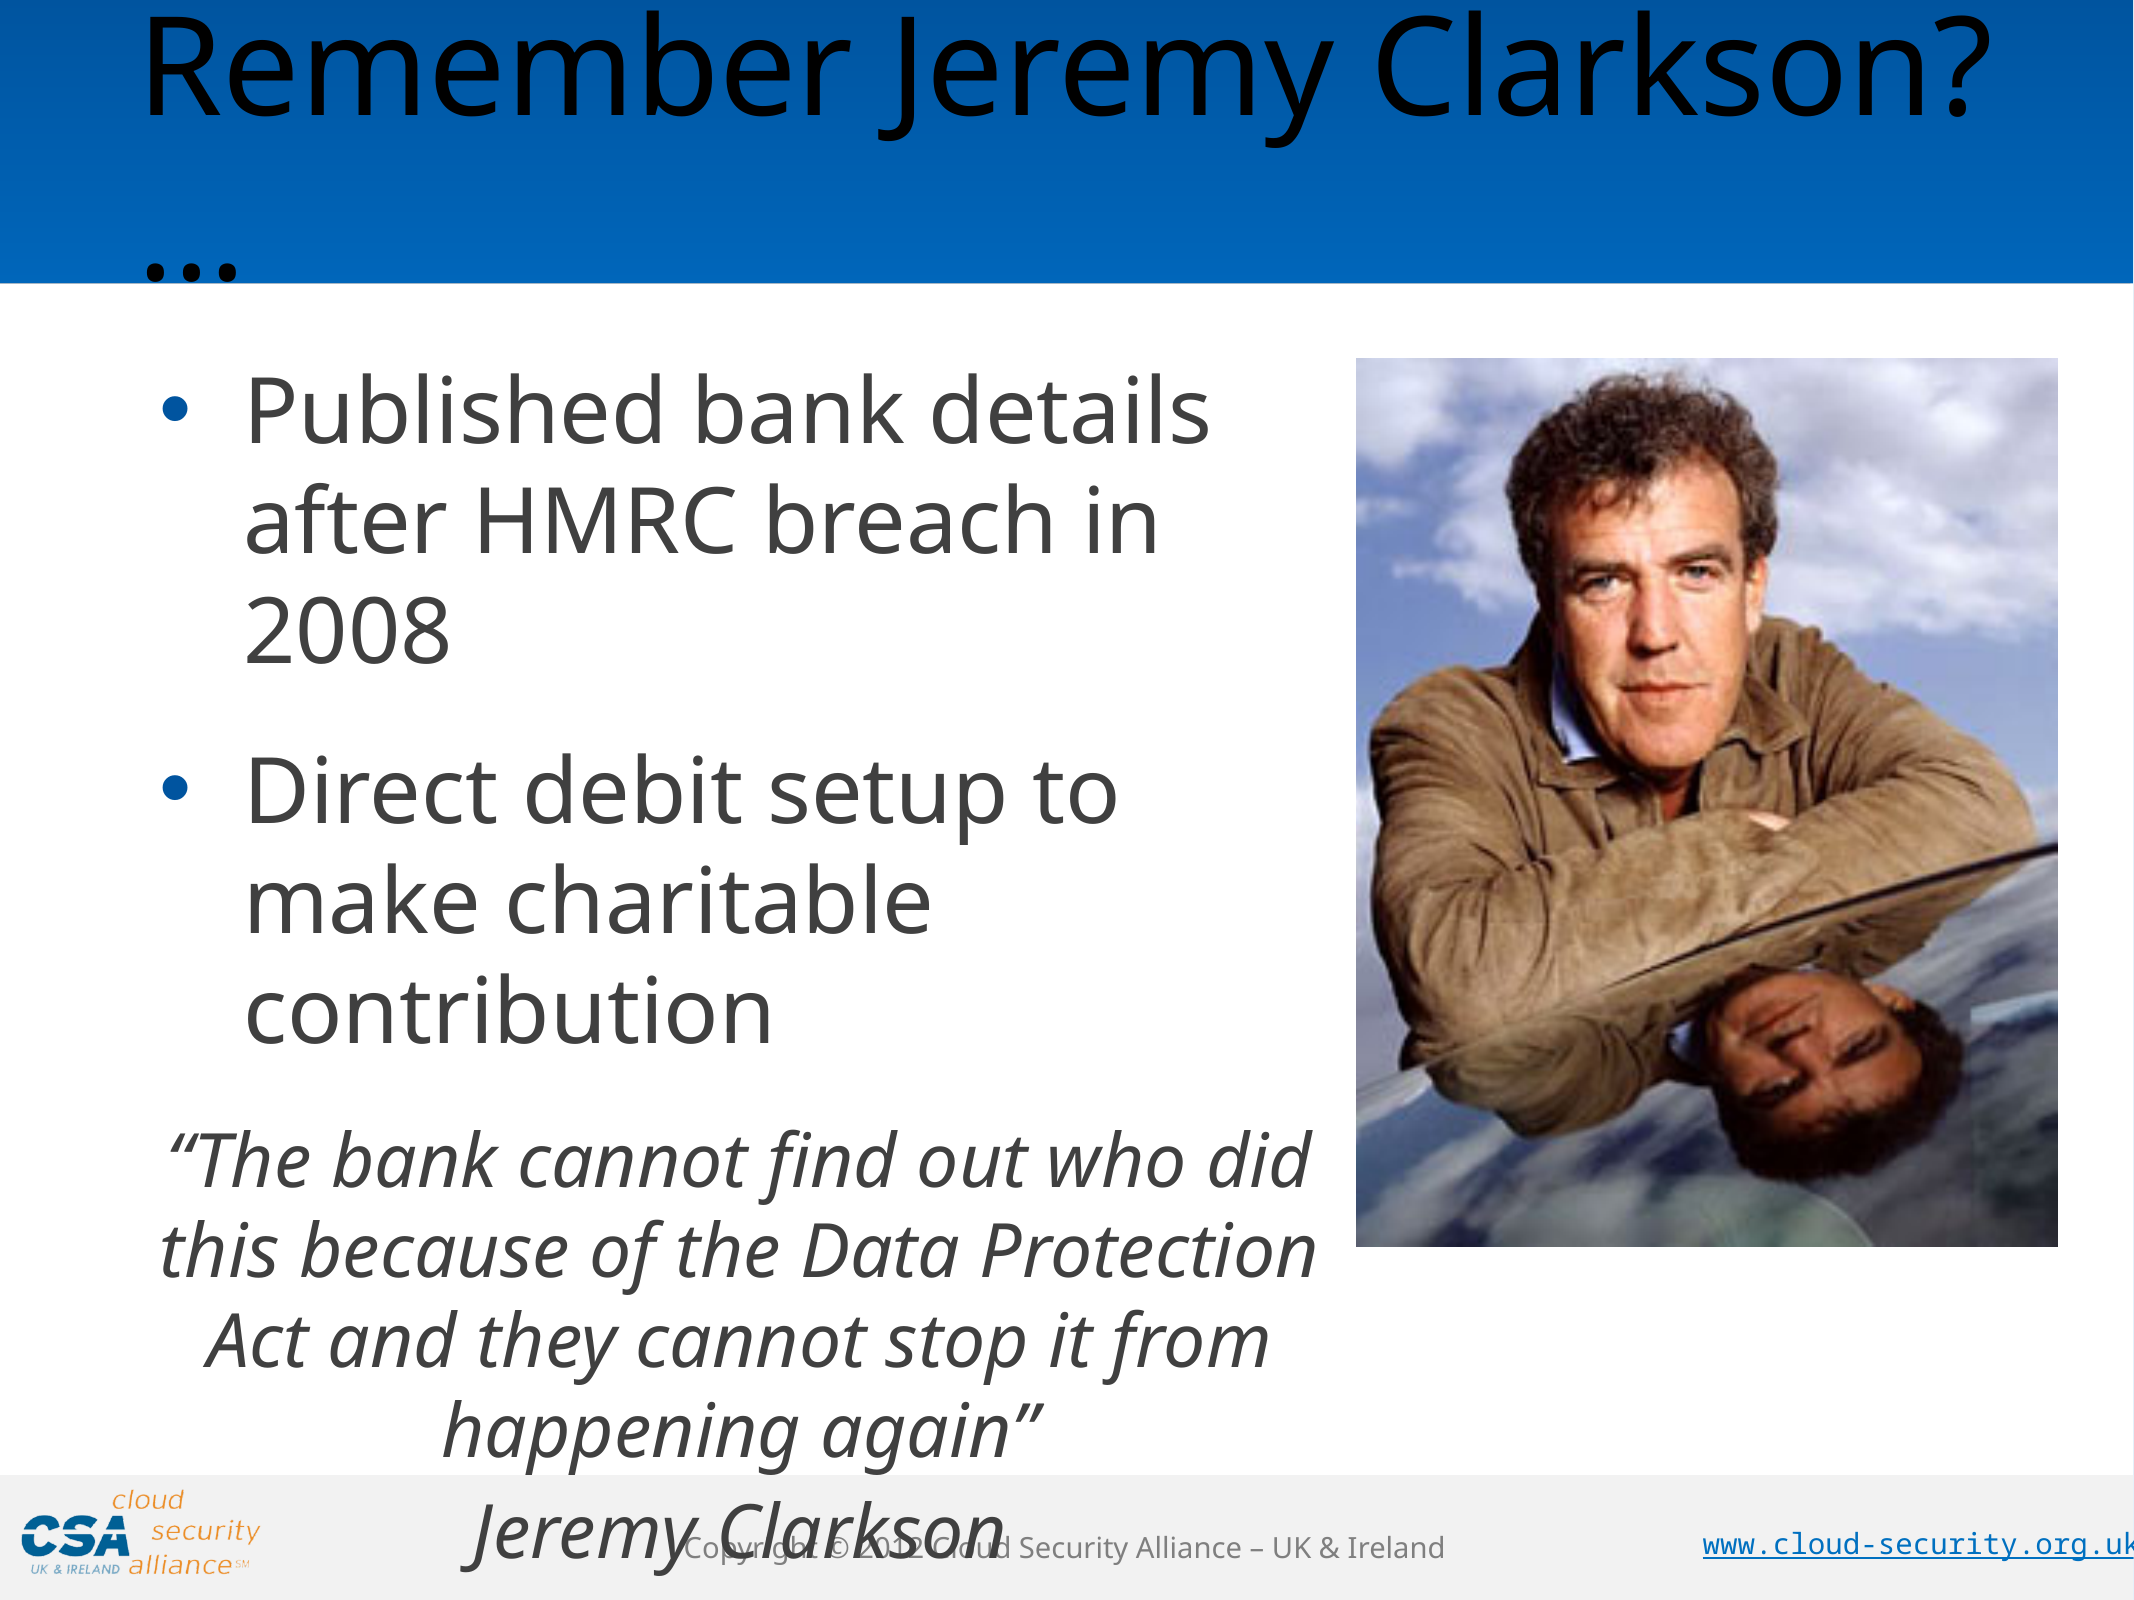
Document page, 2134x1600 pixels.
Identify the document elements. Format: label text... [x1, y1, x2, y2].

text_box Published bank details after HMRC breach in 2008 Direct debit setup to make charitable contribution “The bank cannot find out who did this because of the Data Protection Act and they cannot stop it from happening again” Jeremy Clarkson [151, 344, 1329, 1463]
title Remember Jeremy Clarkson?… [128, 41, 2005, 245]
picture [0, 1476, 279, 1600]
picture [1356, 358, 2058, 1248]
